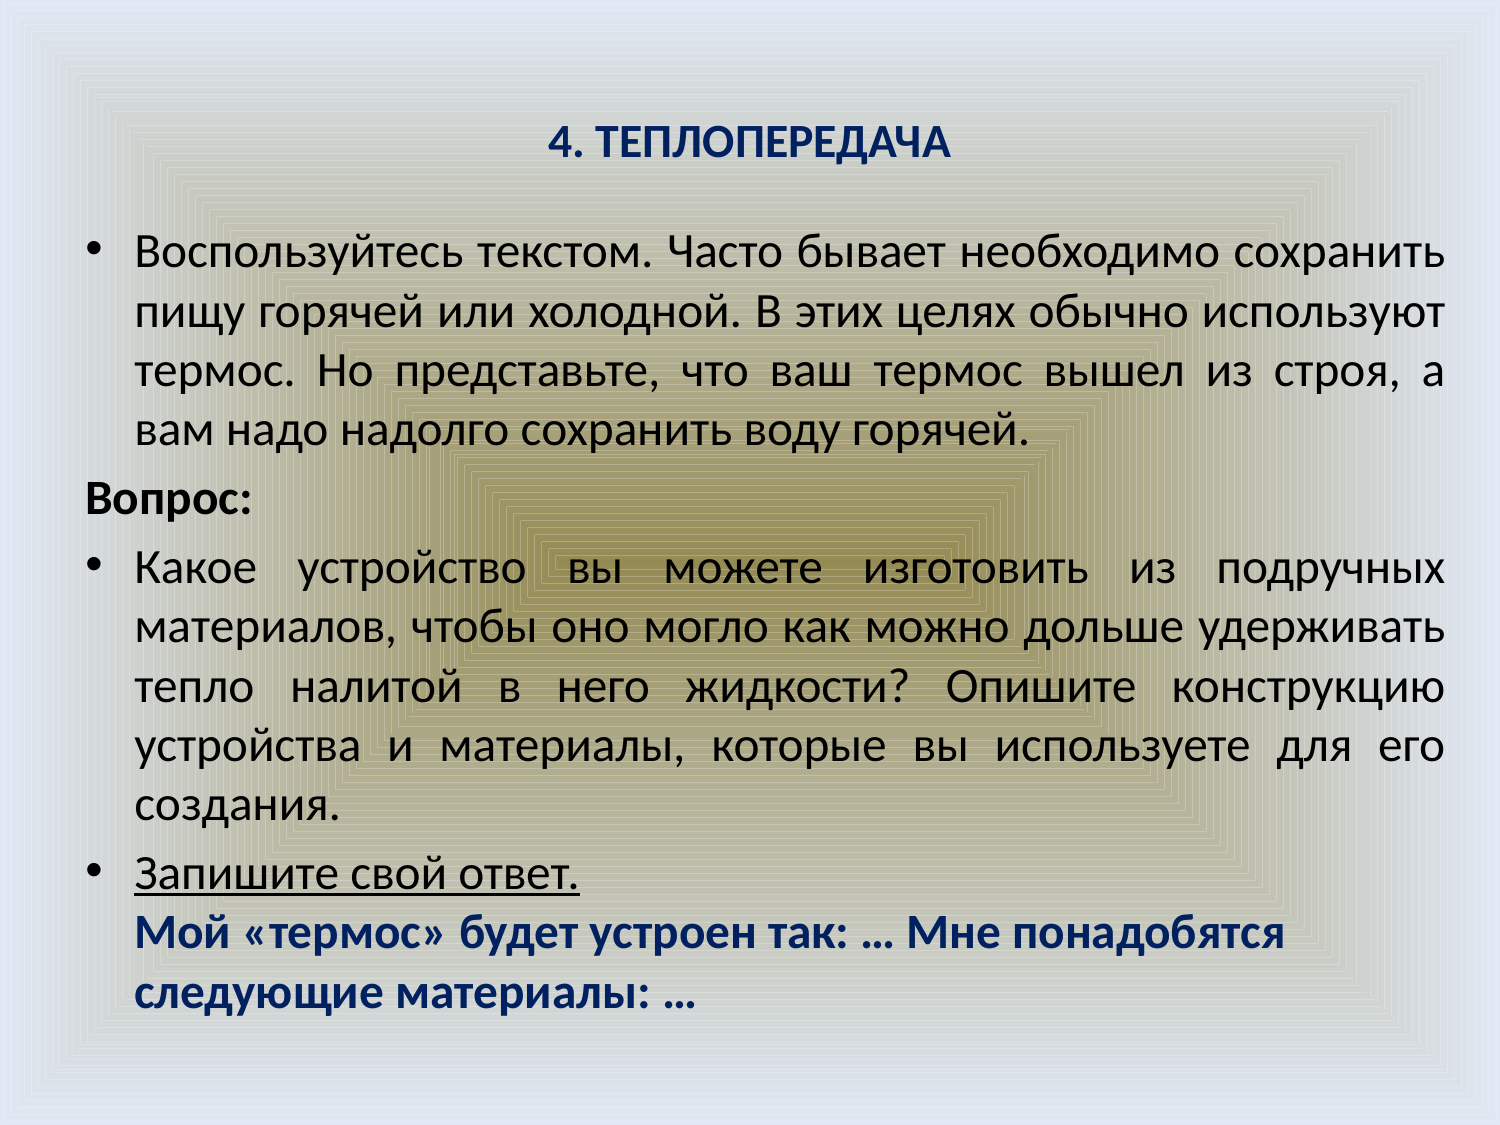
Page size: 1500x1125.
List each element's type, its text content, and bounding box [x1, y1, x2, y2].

list Воспользуйтесь текстом. Часто бывает необходимо сохранить пищу горячей или холодной. В этих целях обычно используют термос. Но представьте, что ваш термос вышел из строя, а вам надо надолго сохранить воду горячей. Вопрос: Какое устройство вы можете изготовить из подручных материалов, чтобы оно могло как можно дольше удерживать тепло налитой в него жидкости? Опишите конструкцию устройства и материалы, которые вы используете для его создания. Запишите свой ответ. Мой «термос» будет устроен так: … Мне понадобятся следующие материалы: … [70, 210, 1461, 1039]
title 4. ТЕПЛОПЕРЕДАЧА [75, 45, 1425, 210]
